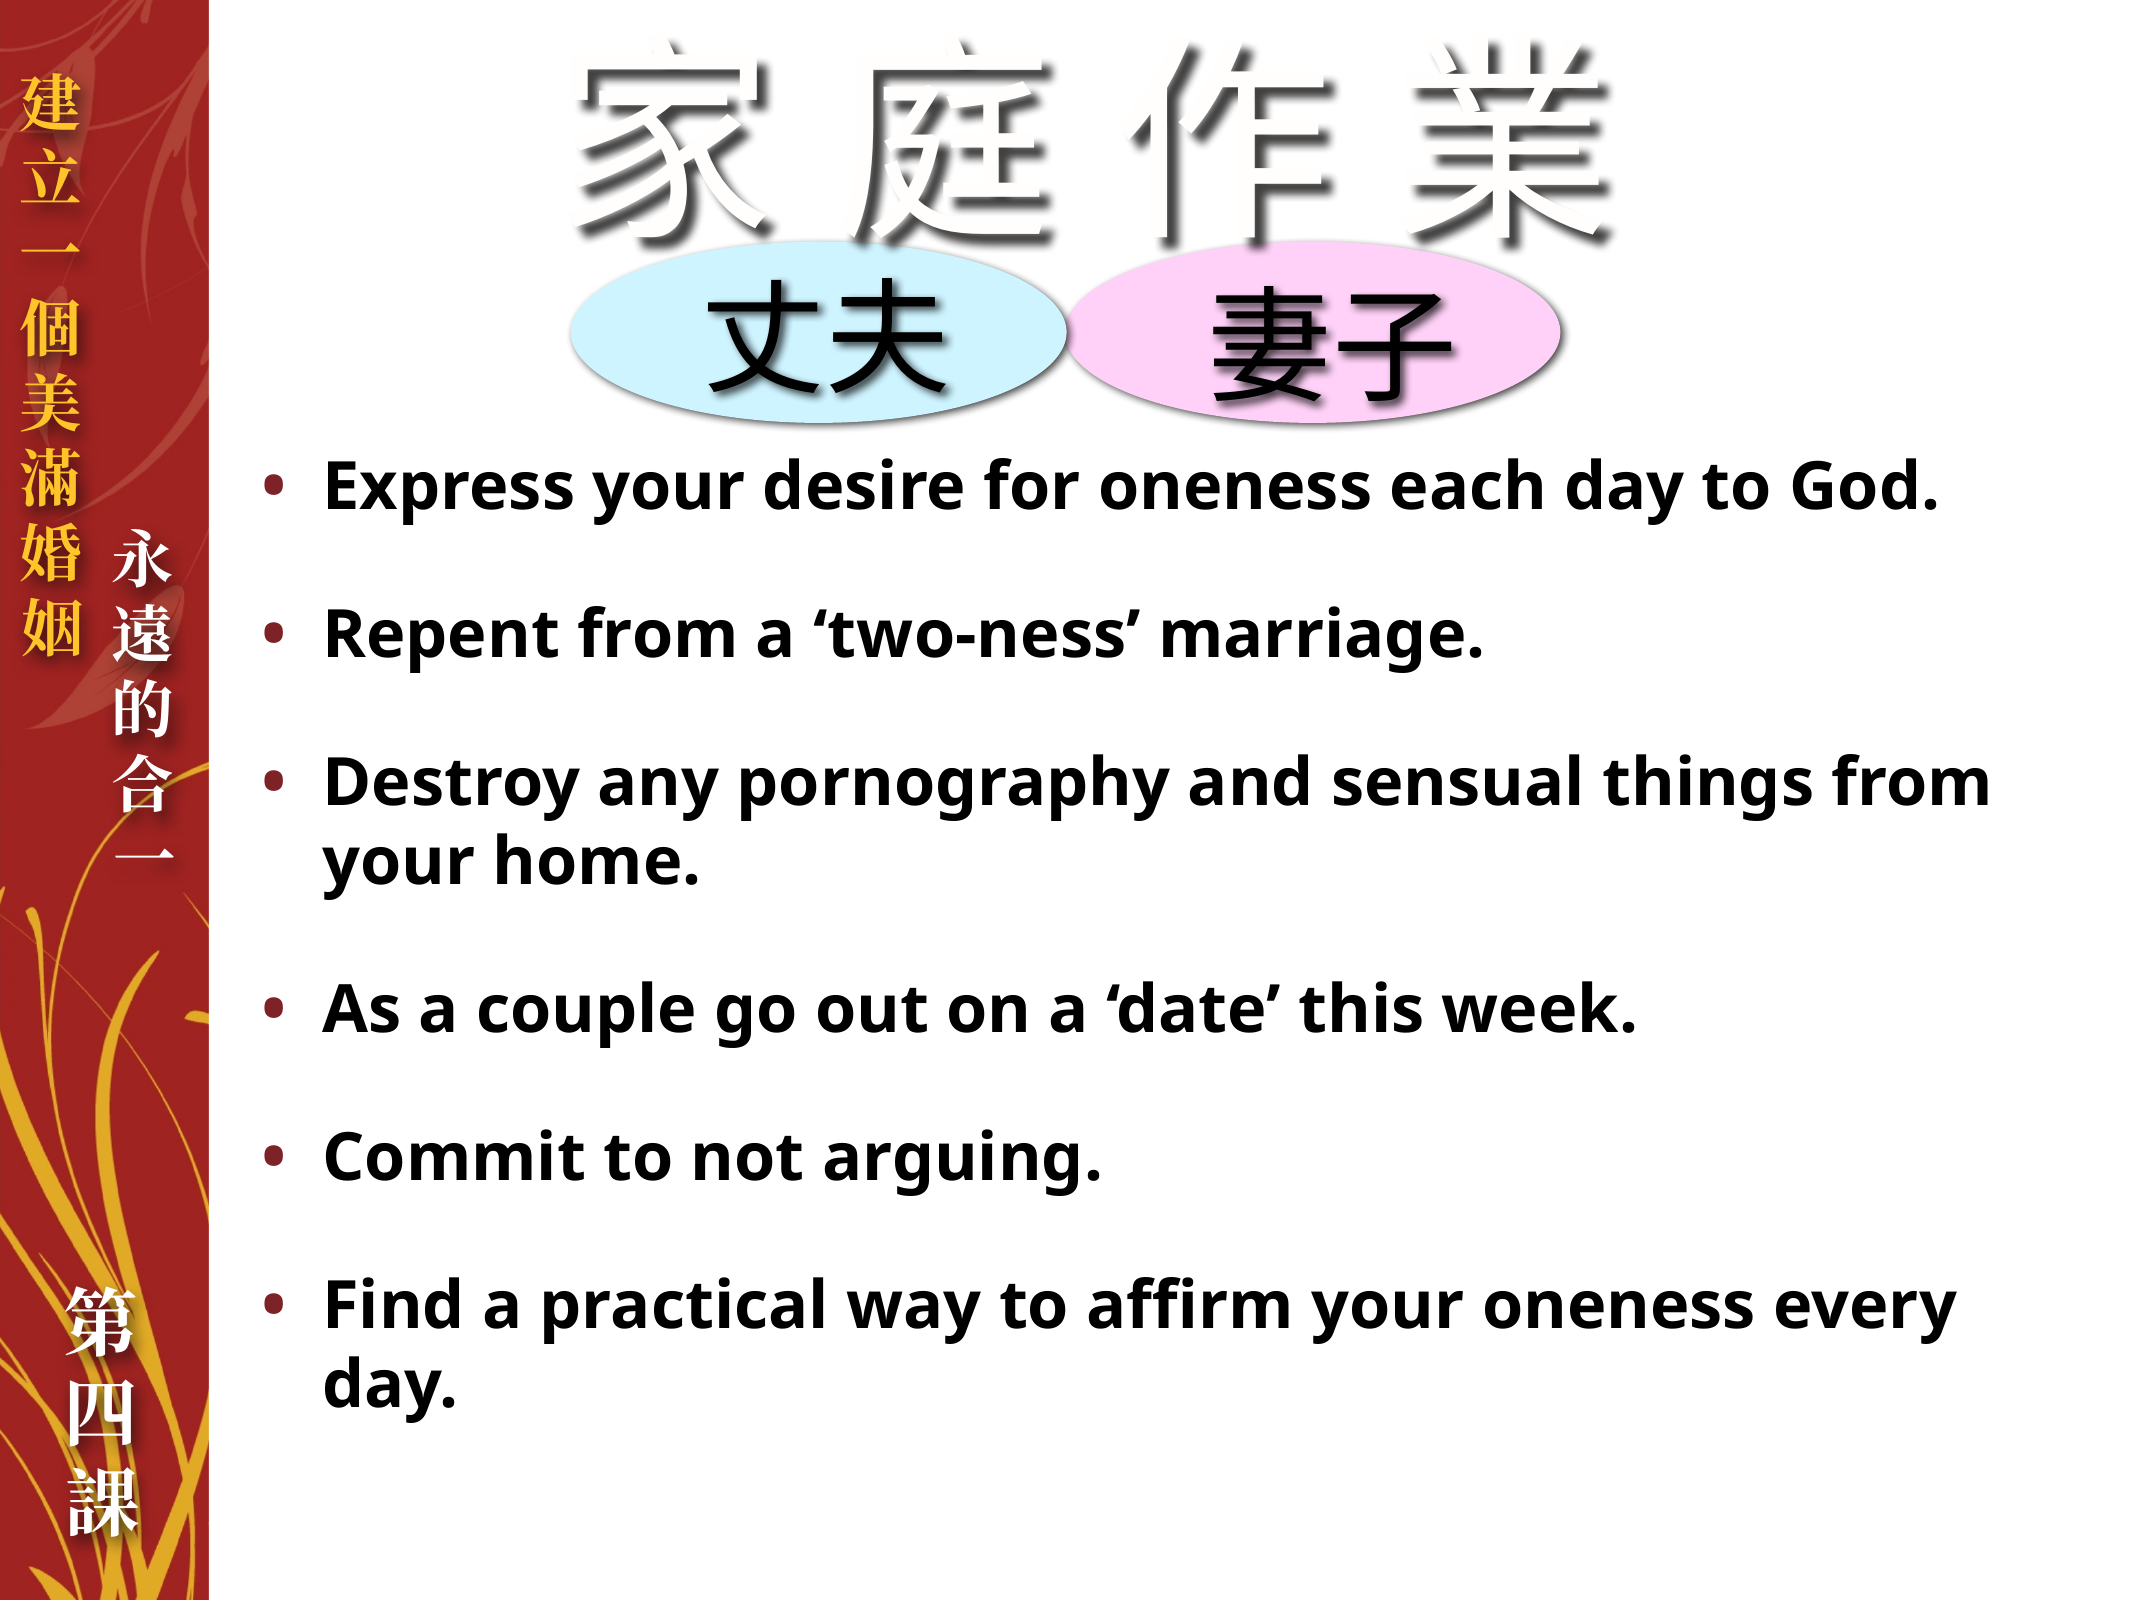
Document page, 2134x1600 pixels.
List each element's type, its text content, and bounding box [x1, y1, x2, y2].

text_box 家庭作業 [545, 0, 1622, 273]
picture [0, 0, 208, 1600]
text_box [570, 241, 1561, 424]
list Express your desire for oneness each day to God. Repent from a ‘two-ness’ marriage. Destroy any pornography and sensual things from your home. As a couple go out on a ‘date’ this week. Commit to not arguing. Find a practical way to affirm your oneness every day. [249, 434, 2108, 1596]
